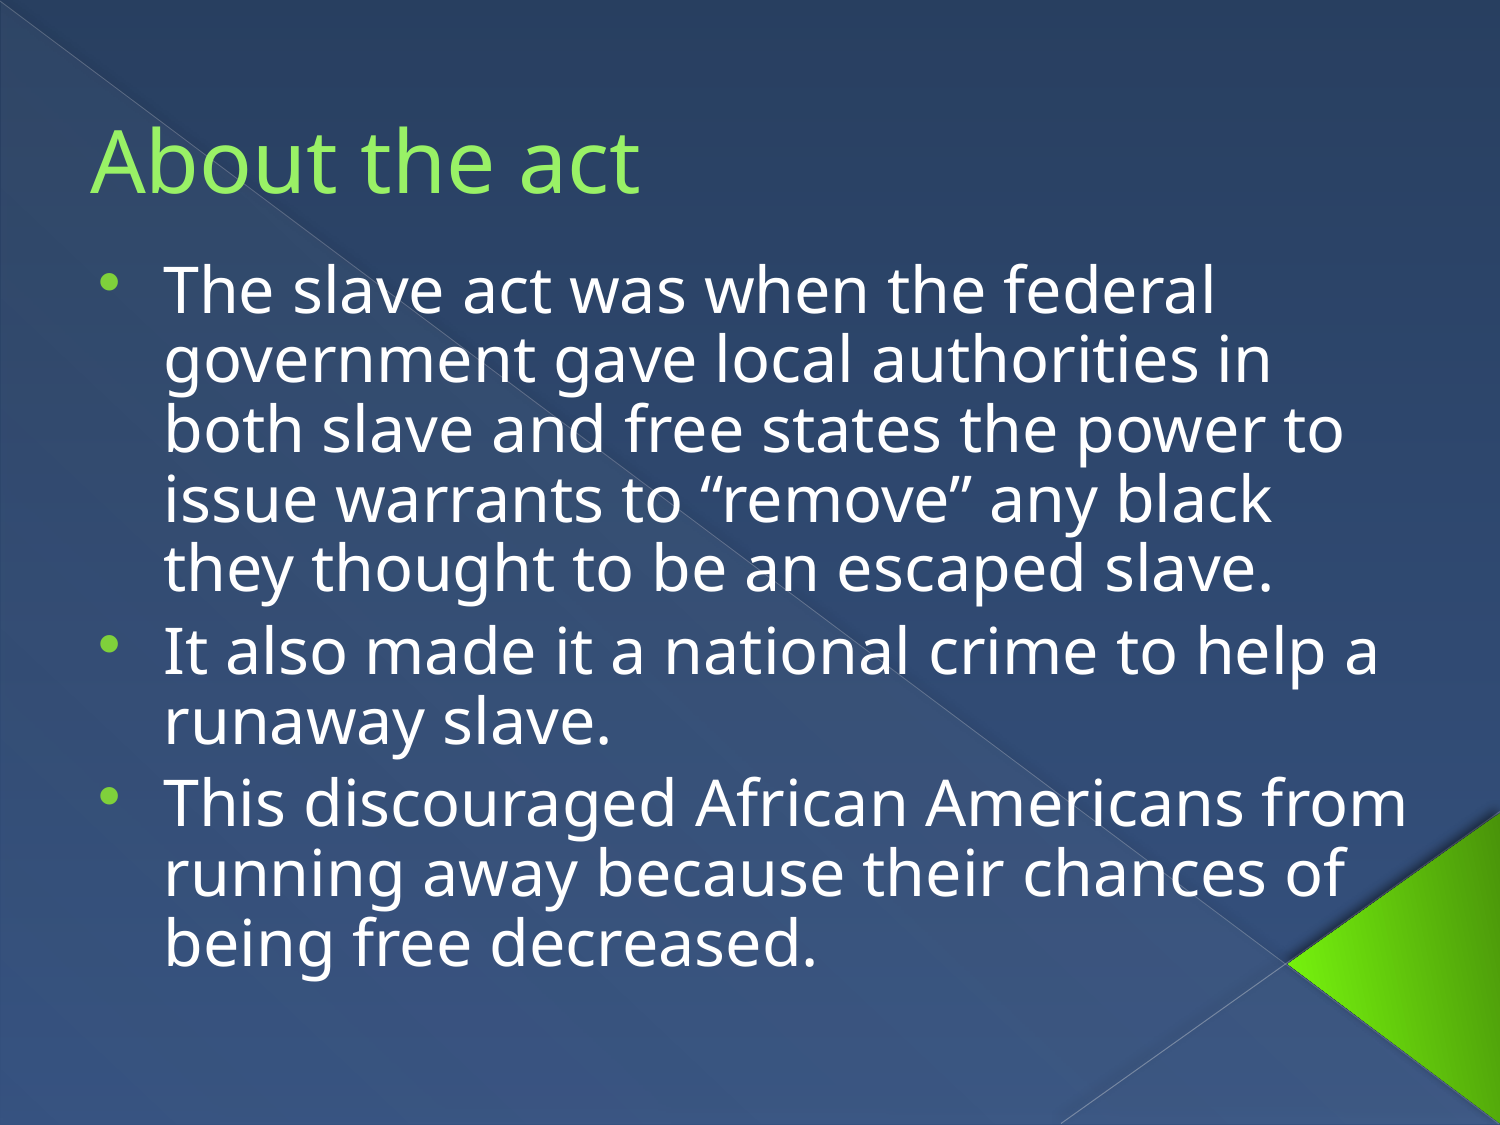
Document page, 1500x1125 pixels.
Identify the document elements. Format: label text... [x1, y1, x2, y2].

list The slave act was when the federal government gave local authorities in both slave and free states the power to issue warrants to “remove” any black they thought to be an escaped slave. It also made it a national crime to help a runaway slave. This discouraged African Americans from running away because their chances of being free decreased. [74, 249, 1426, 1051]
title About the act [75, 43, 1425, 249]
